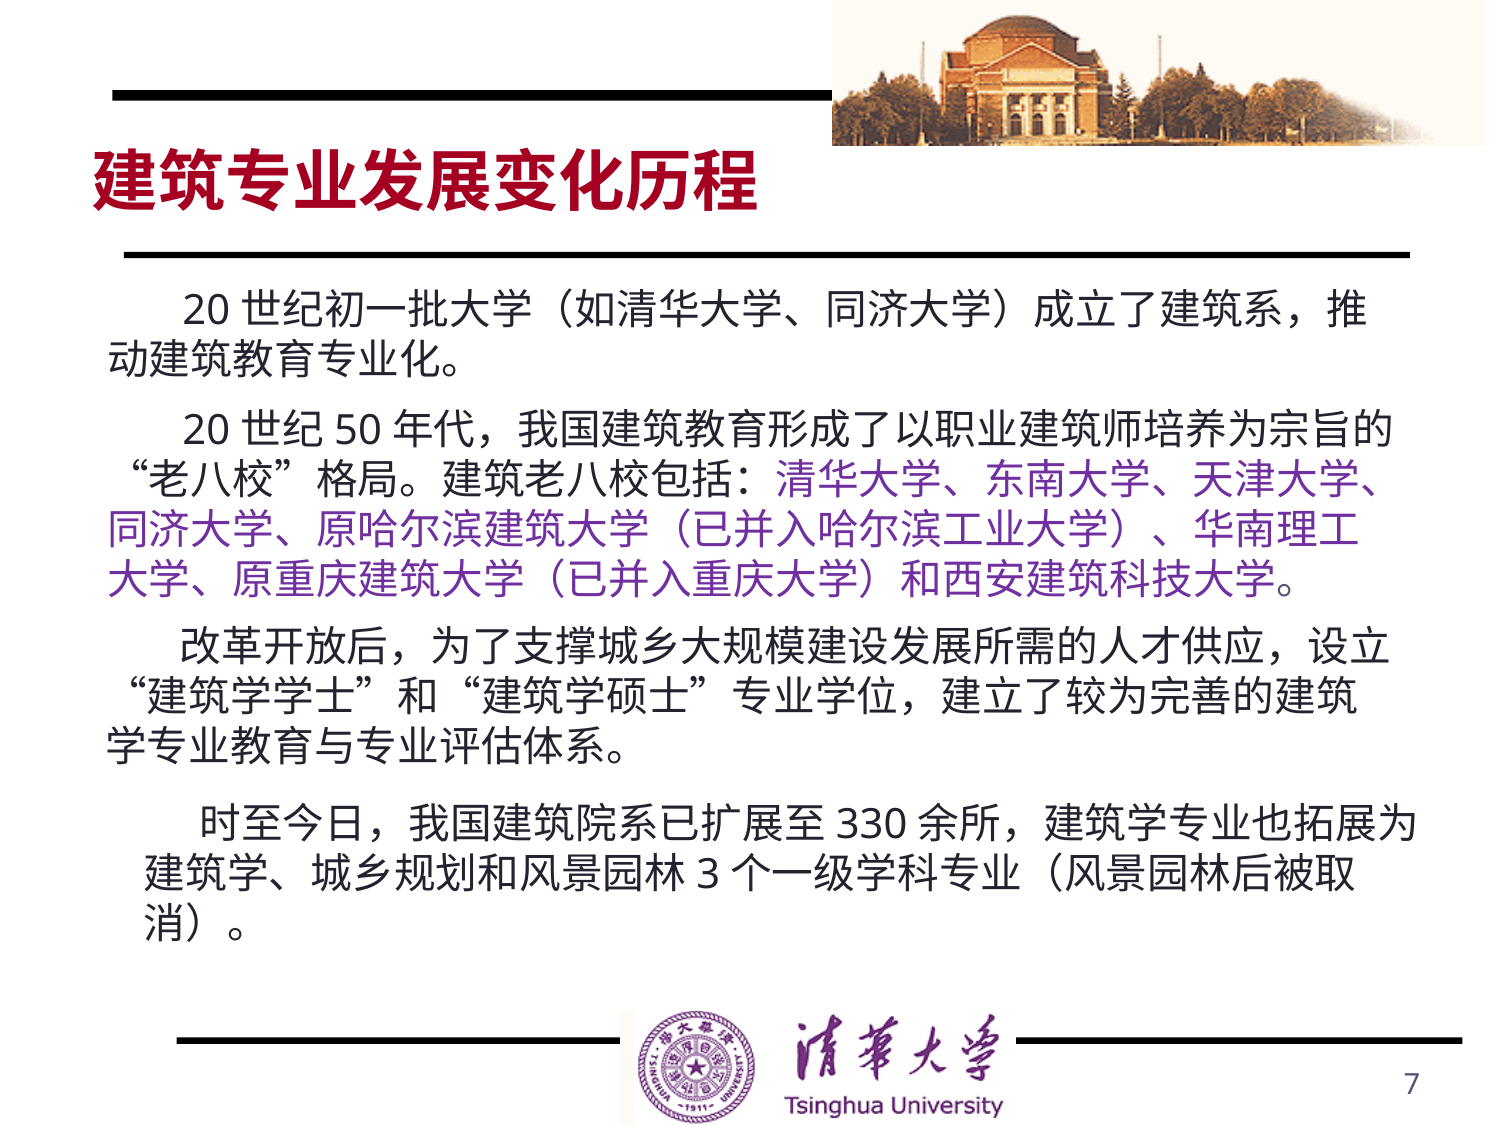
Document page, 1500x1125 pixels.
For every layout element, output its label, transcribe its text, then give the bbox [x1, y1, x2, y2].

text_box 20世纪初一批大学（如清华大学、同济大学）成立了建筑系，推动建筑教育专业化。 [92, 275, 1411, 390]
picture [620, 1011, 1016, 1125]
title 建筑专业发展变化历程 [76, 113, 1428, 245]
text_box 改革开放后，为了支撑城乡大规模建设发展所需的人才供应，设立“建筑学学士”和“建筑学硕士”专业学位，建立了较为完善的建筑学专业教育与专业评估体系。 [90, 612, 1411, 778]
picture [832, 0, 1485, 146]
text_box 20世纪50年代，我国建筑教育形成了以职业建筑师培养为宗旨的“老八校”格局。建筑老八校包括：清华大学、东南大学、天津大学、同济大学、原哈尔滨建筑大学（已并入哈尔滨工业大学）、华南理工大学、原重庆建筑大学（已并入重庆大学）和西安建筑科技大学。 [92, 395, 1411, 611]
text_box 时至今日，我国建筑院系已扩展至330余所，建筑学专业也拓展为建筑学、城乡规划和风景园林3个一级学科专业（风景园林后被取消）。 [128, 789, 1450, 955]
